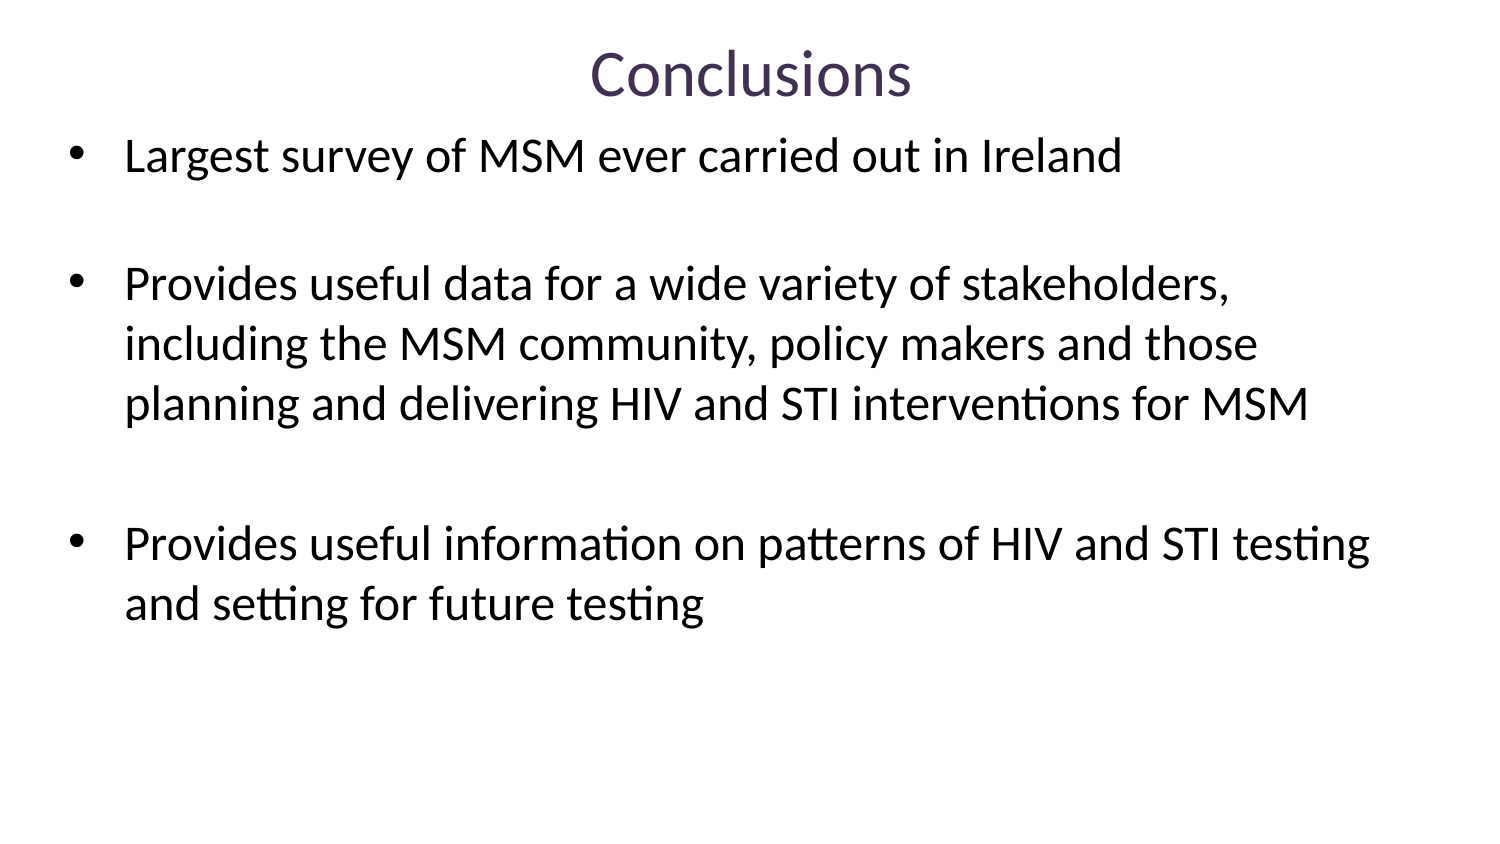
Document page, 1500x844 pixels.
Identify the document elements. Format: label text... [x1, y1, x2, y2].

list Largest survey of MSM ever carried out in Ireland Provides useful data for a wide variety of stakeholders, including the MSM community, policy makers and those planning and delivering HIV and STI interventions for MSM Provides useful information on patterns of HIV and STI testing and setting for future testing [52, 114, 1404, 672]
title Conclusions [76, 0, 1427, 141]
